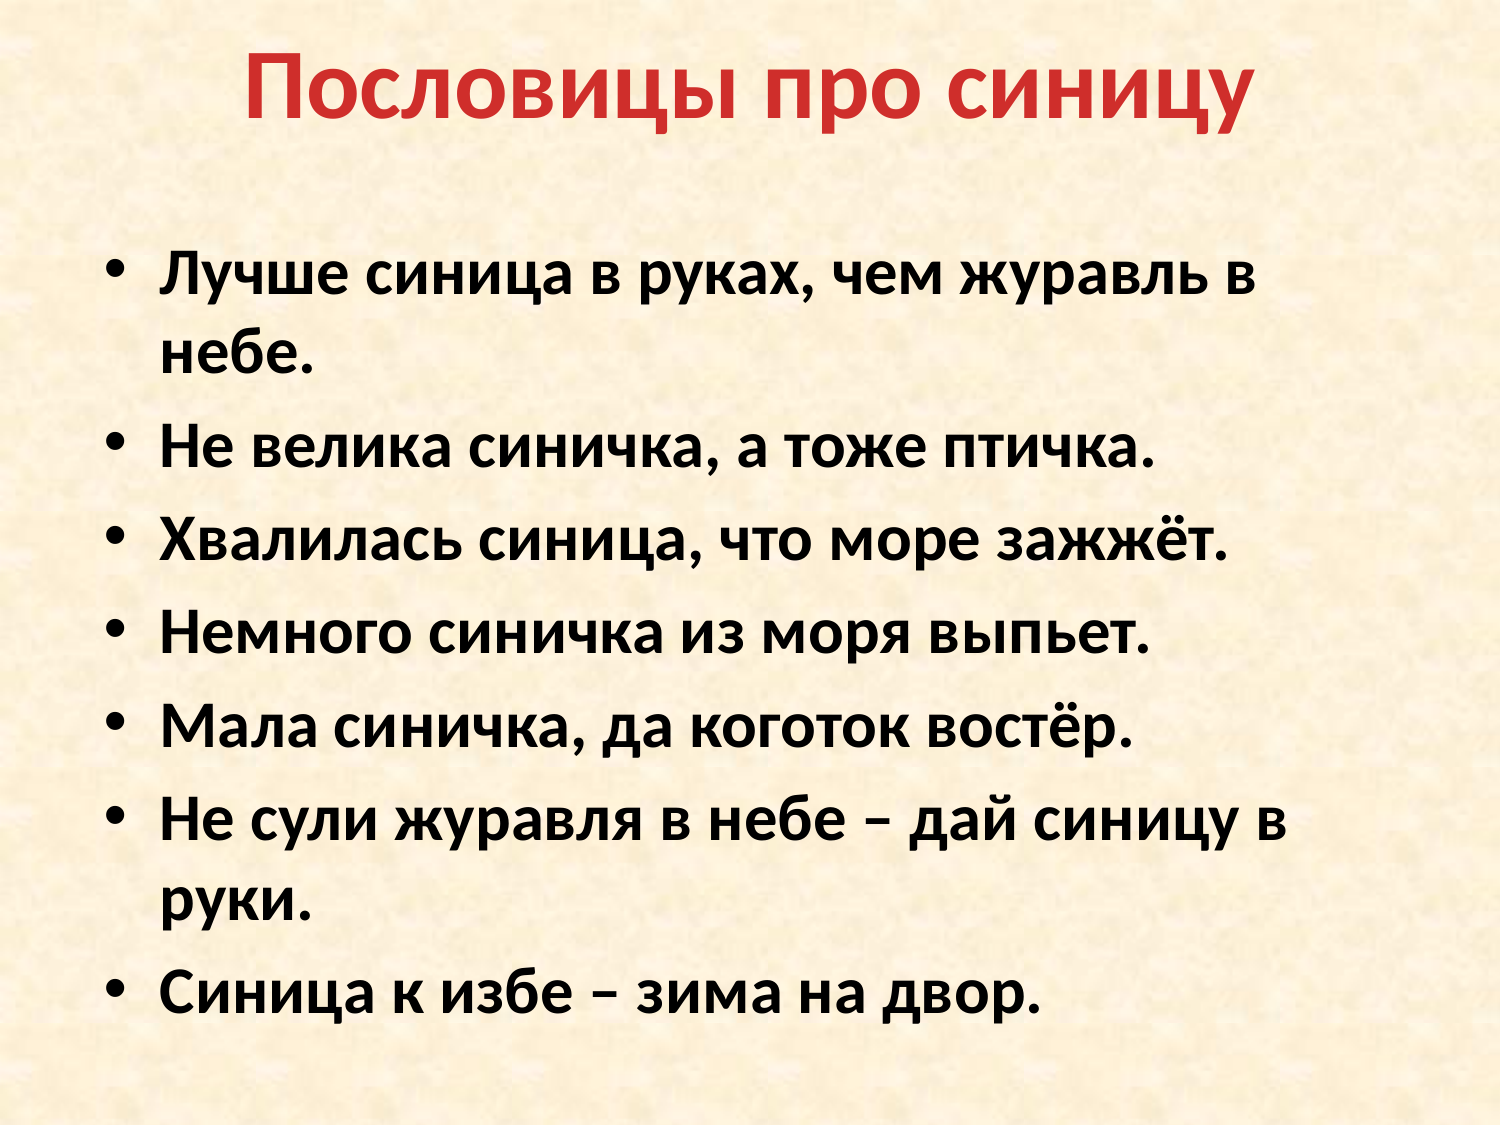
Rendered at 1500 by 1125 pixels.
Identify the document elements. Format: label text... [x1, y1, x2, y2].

list Лучше синица в руках, чем журавль в небе. Не велика синичка, а тоже птичка. Хвалилась синица, что море зажжёт. Немного синичка из моря выпьет. Мала синичка, да коготок востёр. Не сули журавля в небе – дай синицу в руки. Синица к избе – зима на двор. [88, 219, 1439, 963]
title Пословицы про синицу [75, 45, 1425, 233]
picture [0, 0, 1500, 1125]
